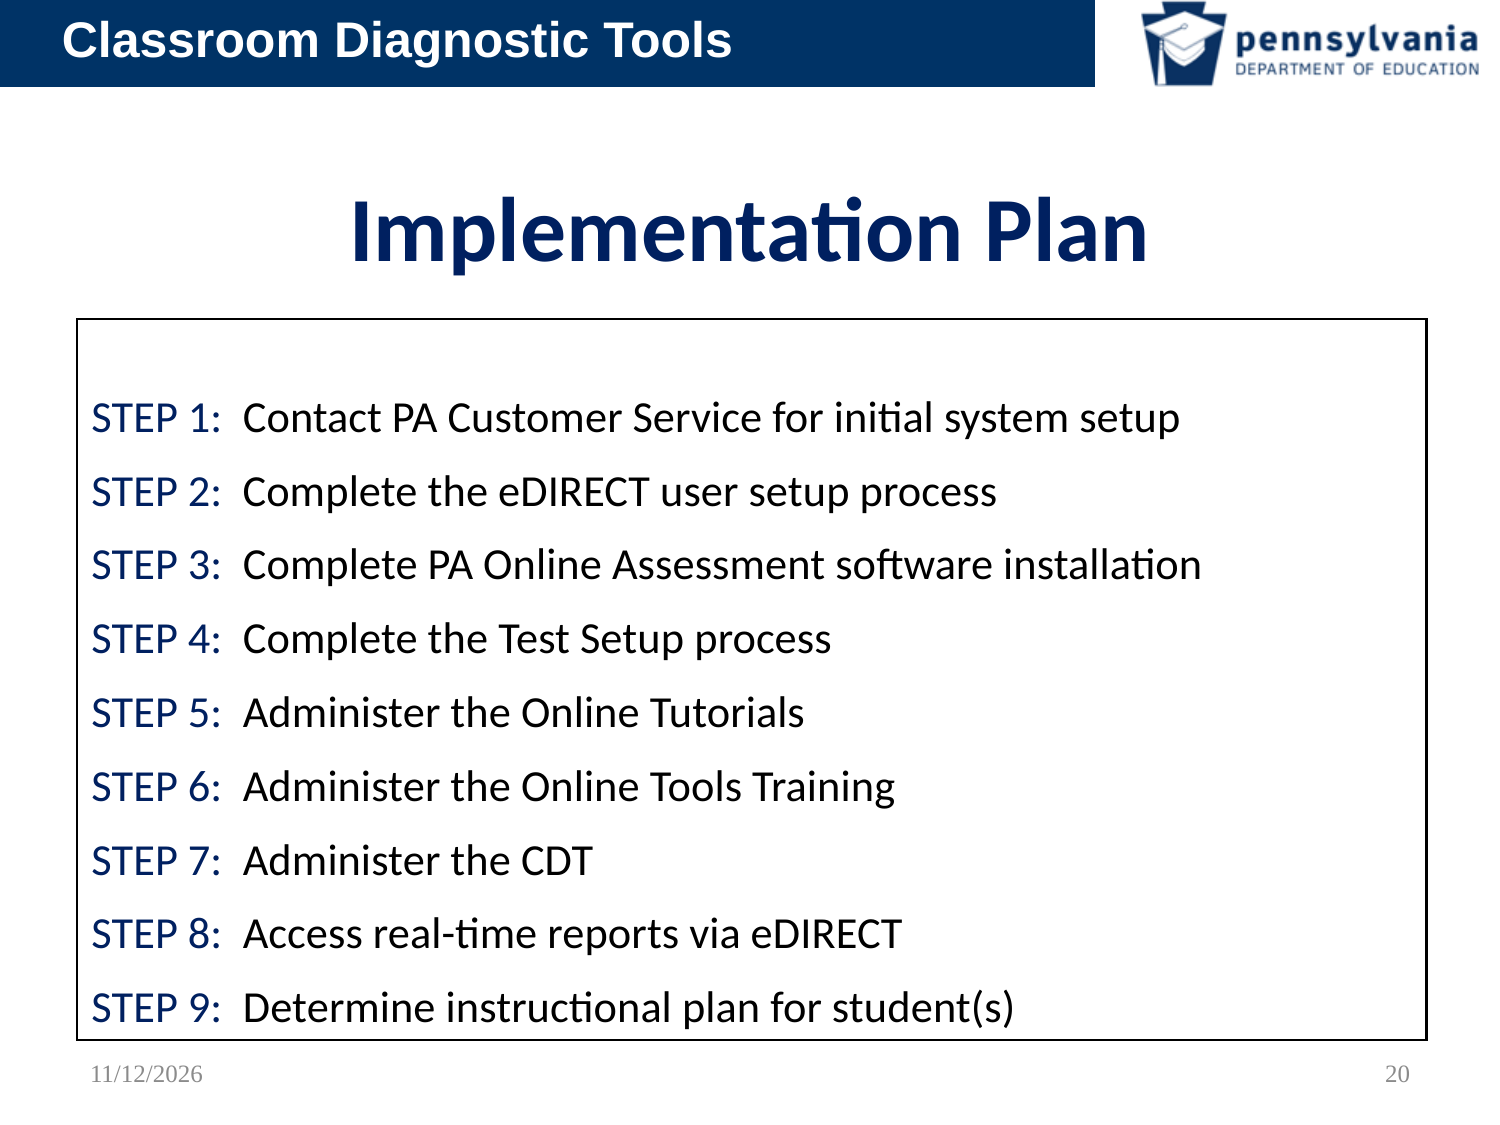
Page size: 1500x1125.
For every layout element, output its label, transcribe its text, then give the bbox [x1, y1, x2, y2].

list STEP 1: Contact PA Customer Service for initial system setup STEP 2: Complete the eDIRECT user setup process STEP 3: Complete PA Online Assessment software installation STEP 4: Complete the Test Setup process STEP 5: Administer the Online Tutorials STEP 6: Administer the Online Tools Training STEP 7: Administer the CDT STEP 8: Access real-time reports via eDIRECT STEP 9: Determine instructional plan for student(s) [76, 318, 1427, 1041]
title Implementation Plan [74, 130, 1426, 319]
slide_number 20 [1074, 1042, 1425, 1103]
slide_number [75, 1042, 425, 1103]
picture [1134, 0, 1485, 90]
